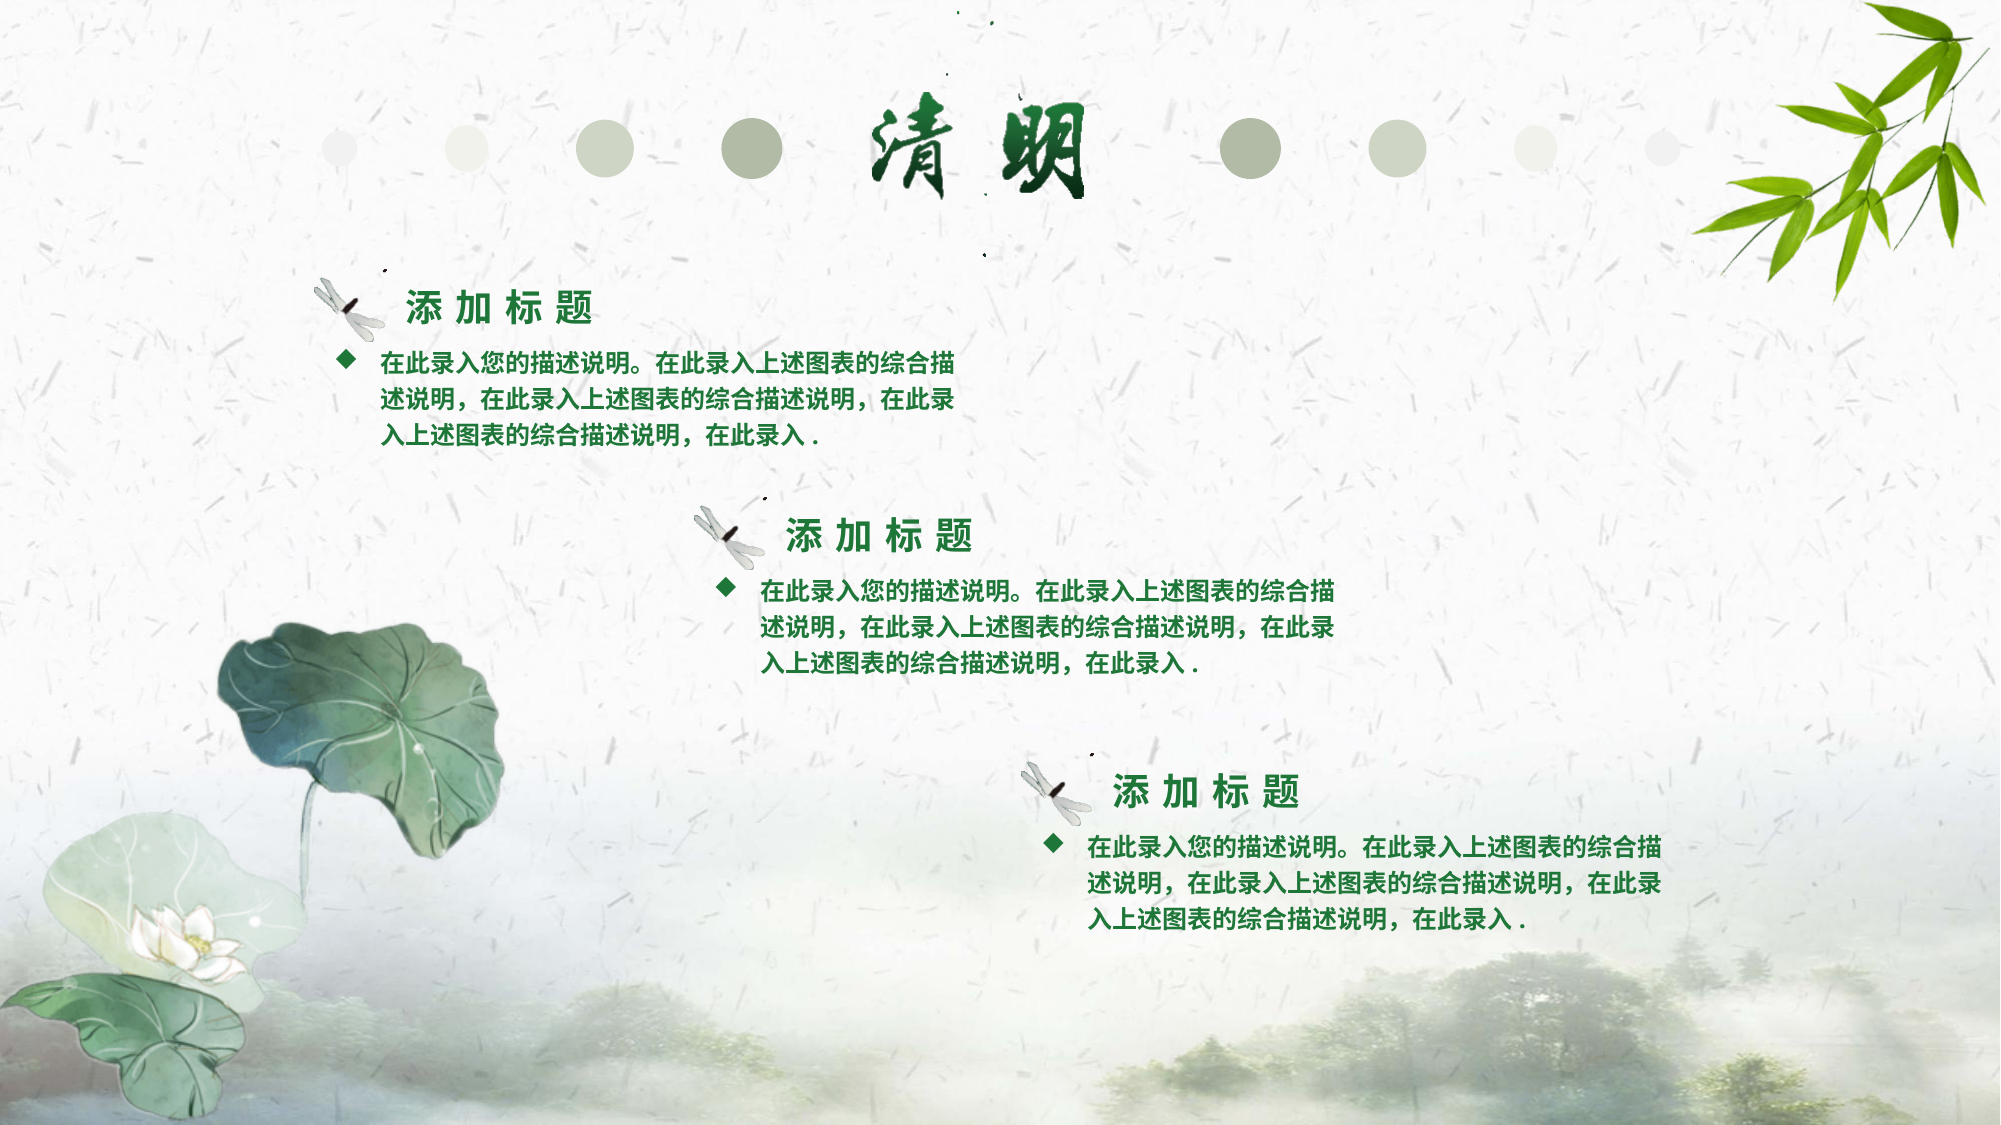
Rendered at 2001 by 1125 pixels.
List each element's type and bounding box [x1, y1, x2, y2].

text_box [1021, 753, 1677, 941]
picture [0, 0, 2001, 1125]
text_box [694, 497, 1350, 685]
text_box [314, 269, 970, 457]
